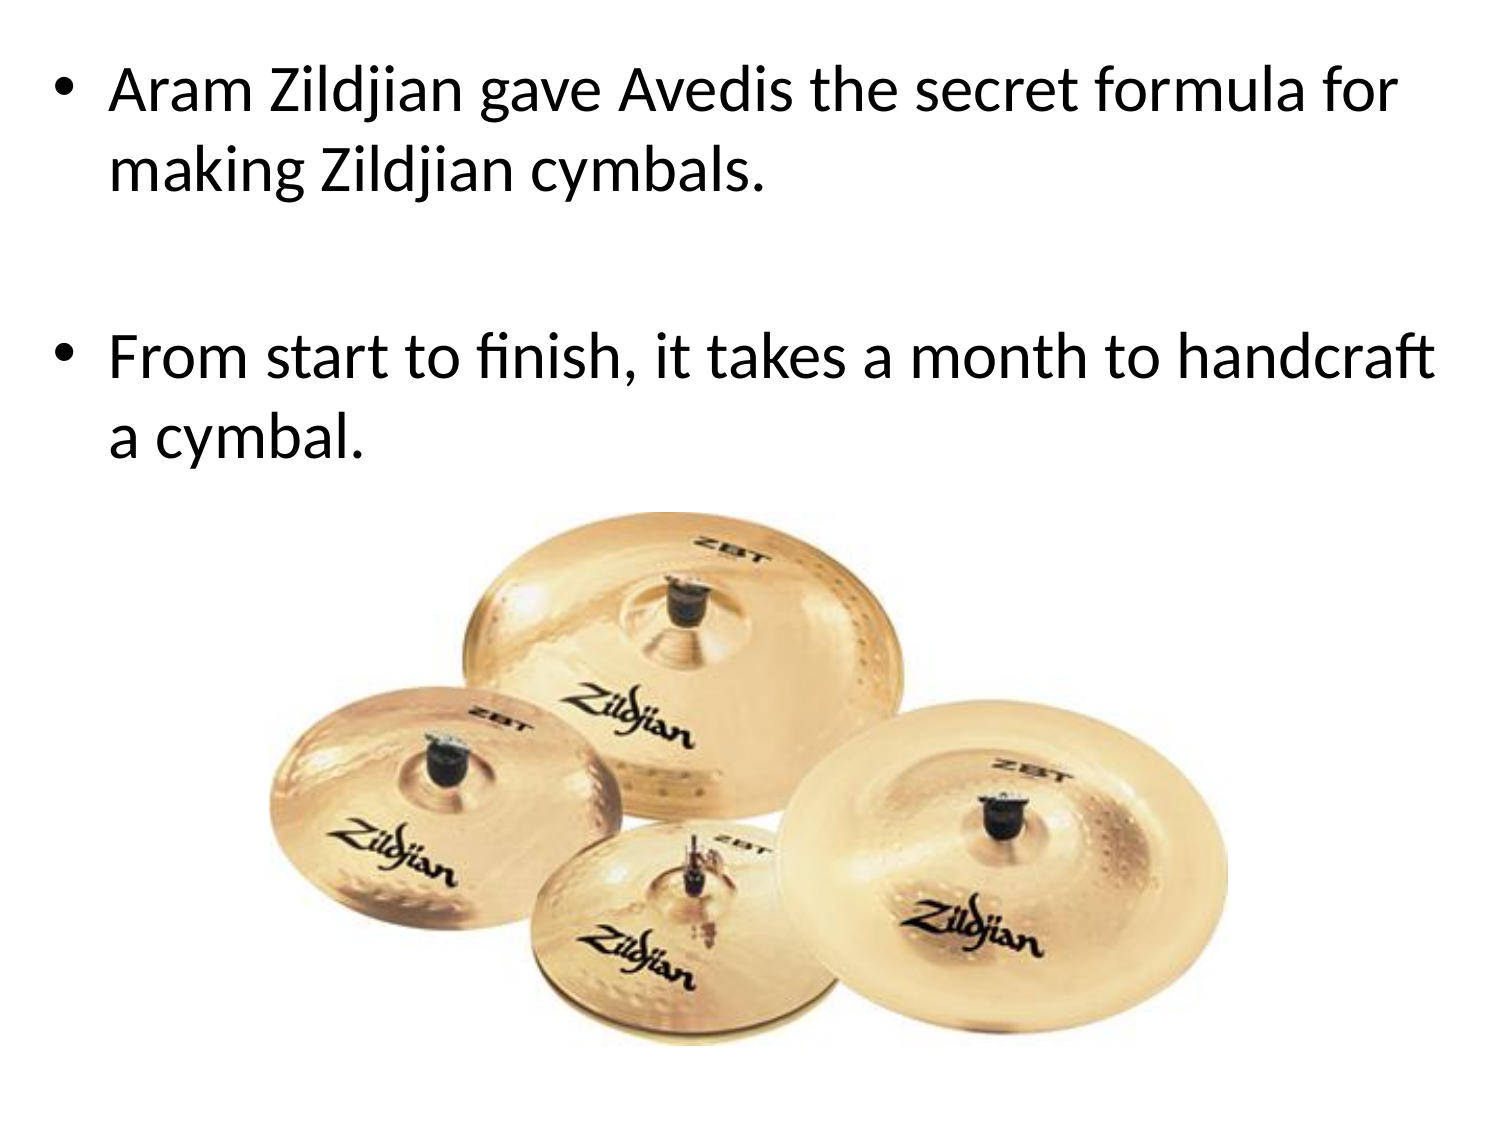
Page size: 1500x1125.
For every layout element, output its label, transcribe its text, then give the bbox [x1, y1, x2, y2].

picture [269, 512, 1229, 1047]
list Aram Zildjian gave Avedis the secret formula for making Zildjian cymbals. From start to finish, it takes a month to handcraft a cymbal. [37, 37, 1463, 1088]
